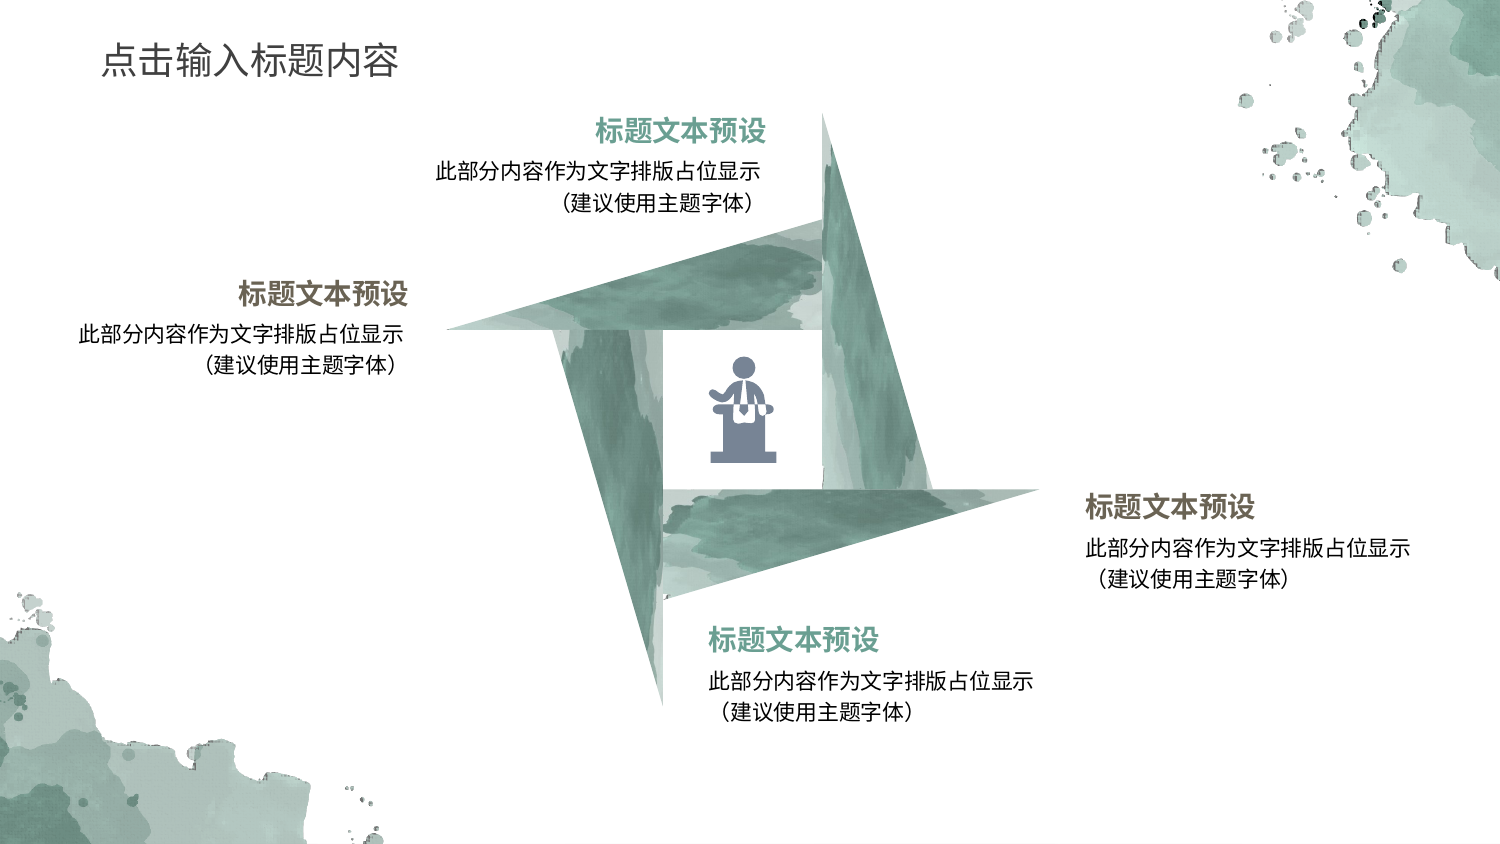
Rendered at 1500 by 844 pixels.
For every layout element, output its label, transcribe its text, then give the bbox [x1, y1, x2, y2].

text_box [57, 275, 410, 385]
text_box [409, 112, 767, 222]
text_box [1085, 489, 1443, 599]
text_box 点击输入标题内容 [100, 28, 450, 91]
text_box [708, 622, 1068, 732]
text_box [445, 112, 1040, 707]
